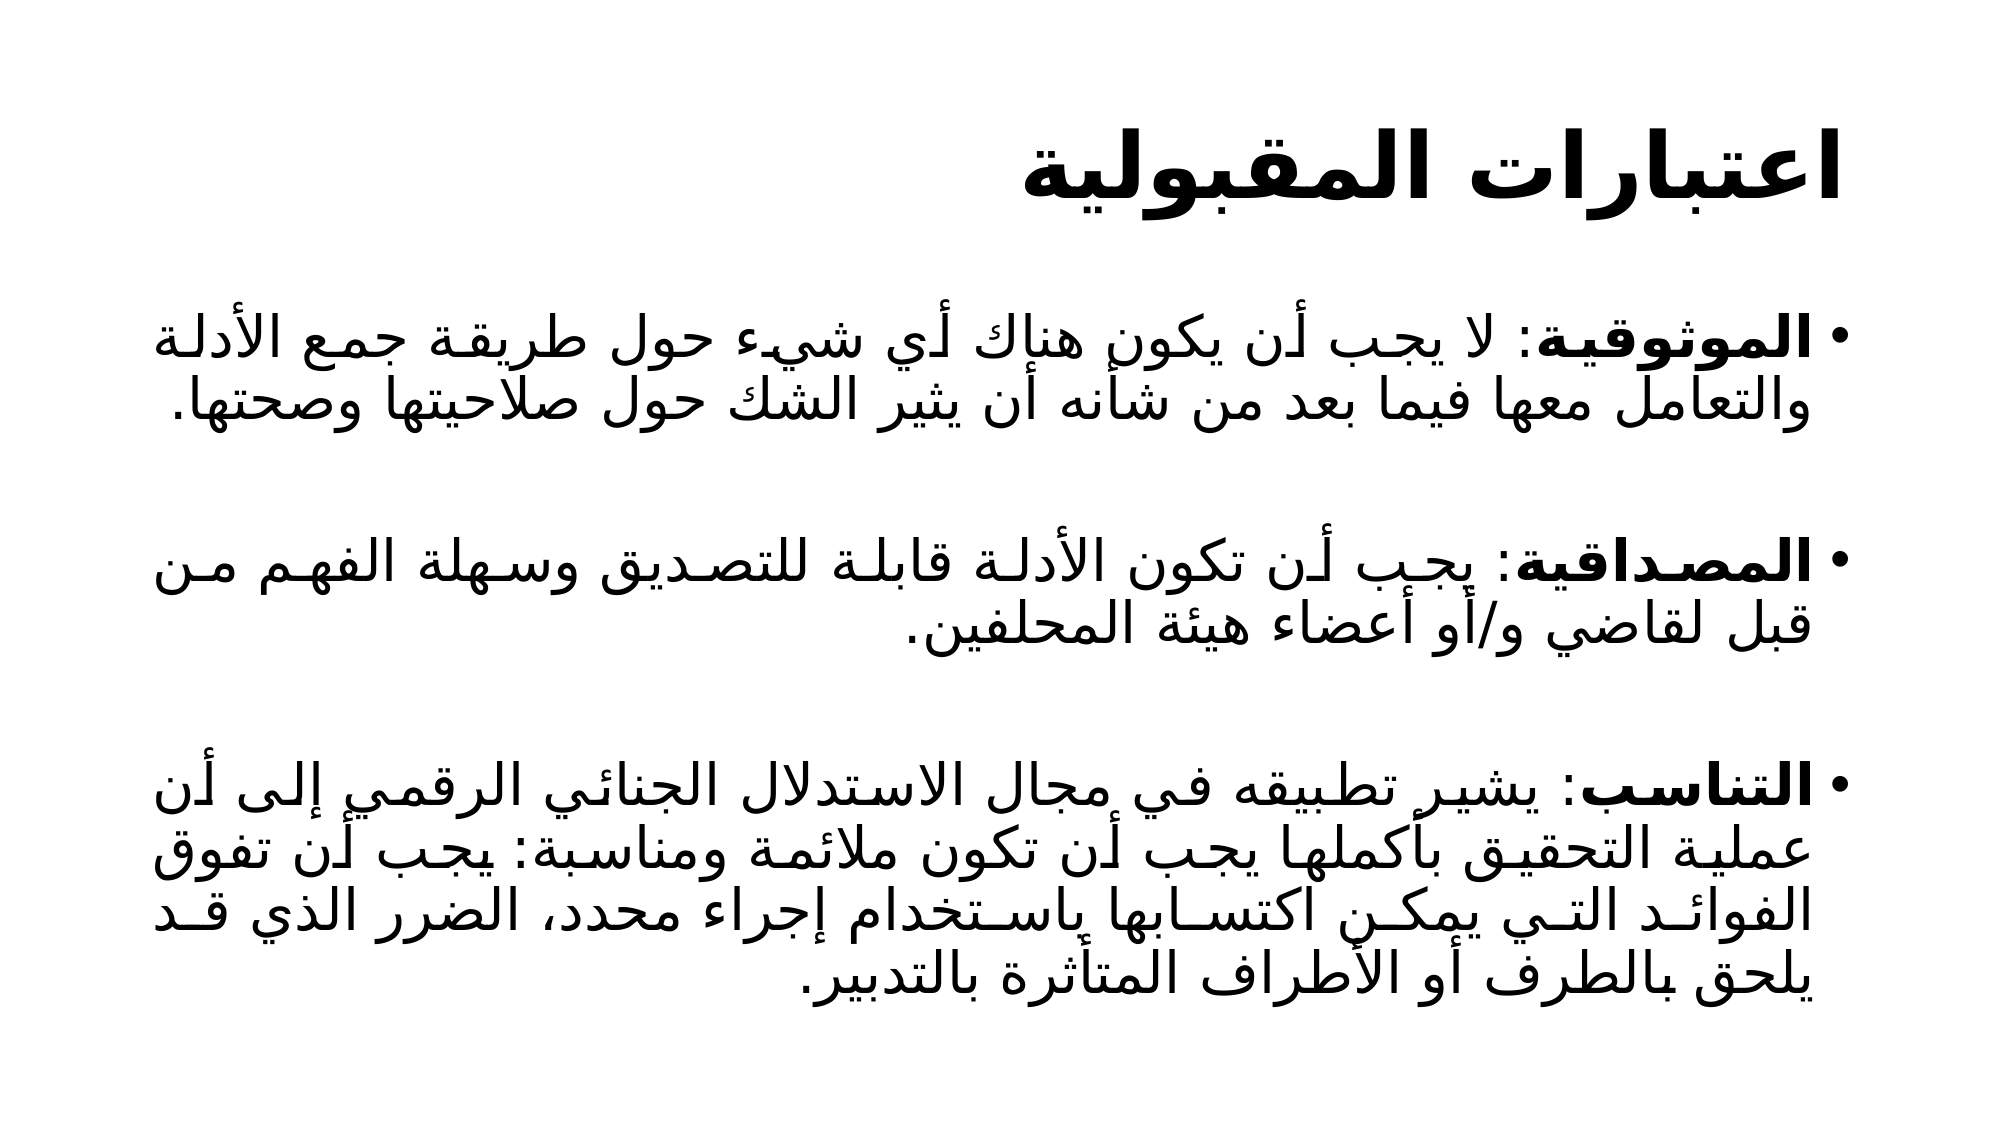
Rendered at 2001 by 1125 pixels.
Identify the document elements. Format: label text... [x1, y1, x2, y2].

title اعتبارات المقبولية [137, 59, 1863, 278]
list الموثوقية: لا يجب أن يكون هناك أي شيء حول طريقة جمع الأدلة والتعامل معها فيما بعد من شأنه أن يثير الشك حول صلاحيتها وصحتها. المصداقية: يجب أن تكون الأدلة قابلة للتصديق وسهلة الفهم من قبل لقاضي و/أو أعضاء هيئة المحلفين. التناسب: يشير تطبيقه في مجال الاستدلال الجنائي الرقمي إلى أن عملية التحقيق بأكملها يجب أن تكون ملائمة ومناسبة: يجب أن تفوق الفوائد التي يمكن اكتسابها باستخدام إجراء محدد، الضرر الذي قد يلحق بالطرف أو الأطراف المتأثرة بالتدبير. [137, 299, 1863, 1065]
